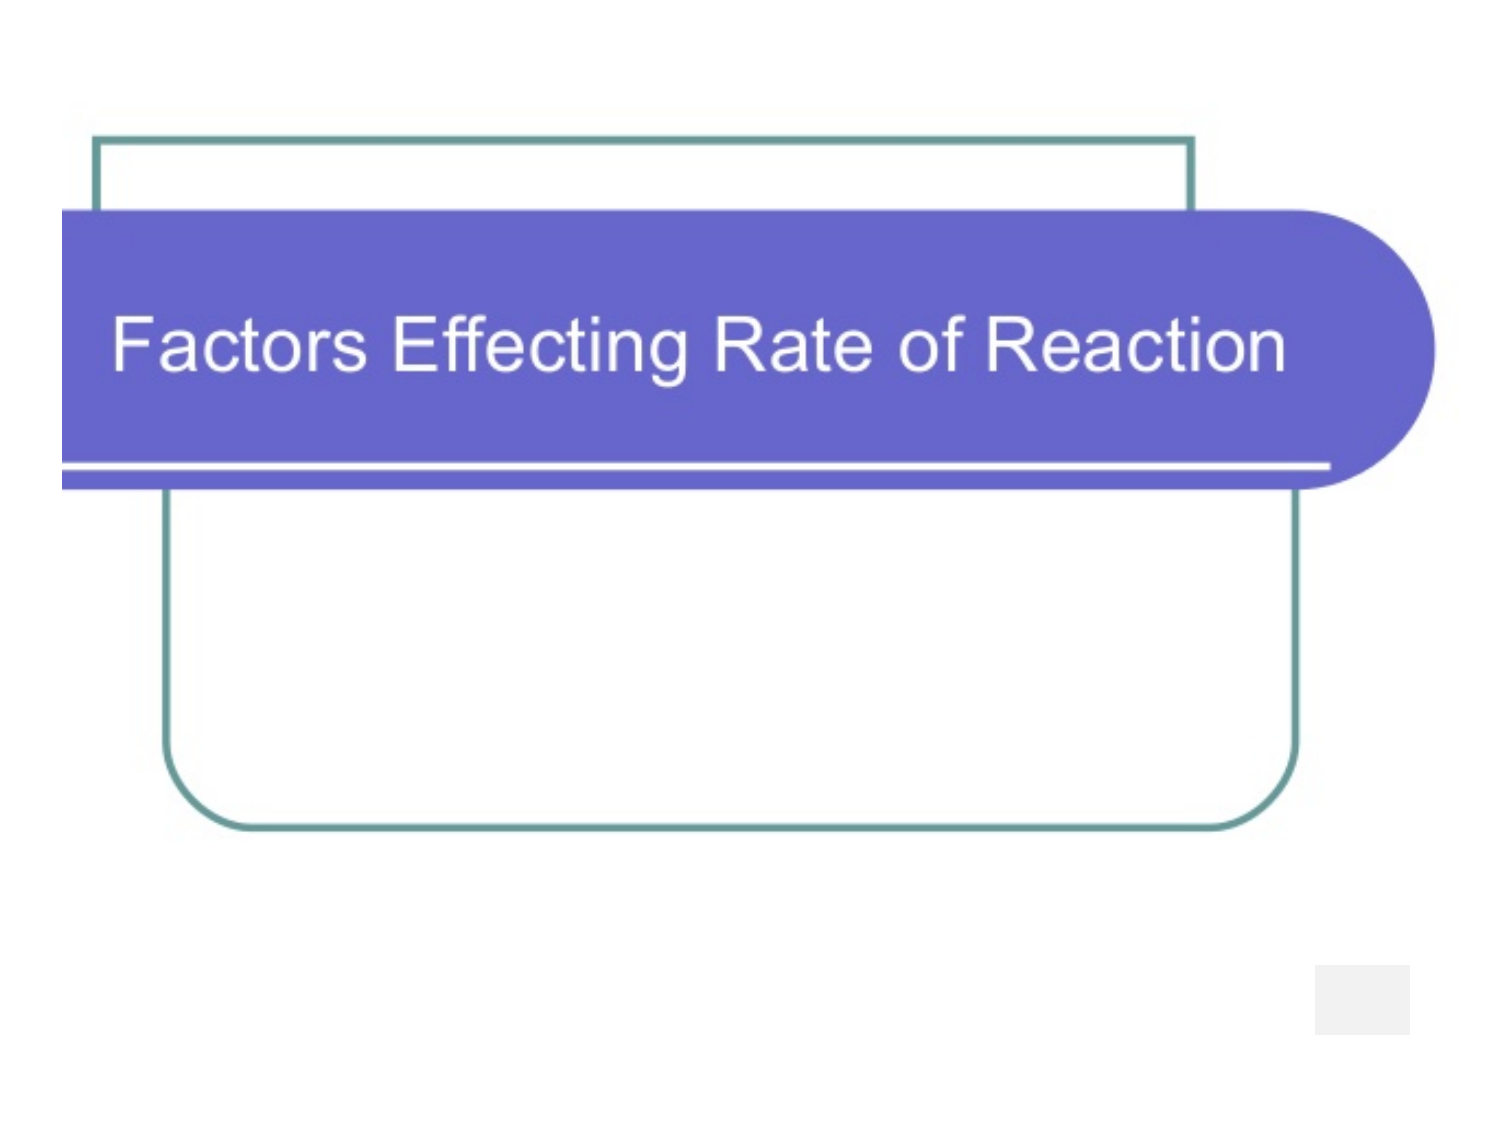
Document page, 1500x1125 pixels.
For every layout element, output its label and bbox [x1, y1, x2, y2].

text_box [62, 0, 1460, 1049]
